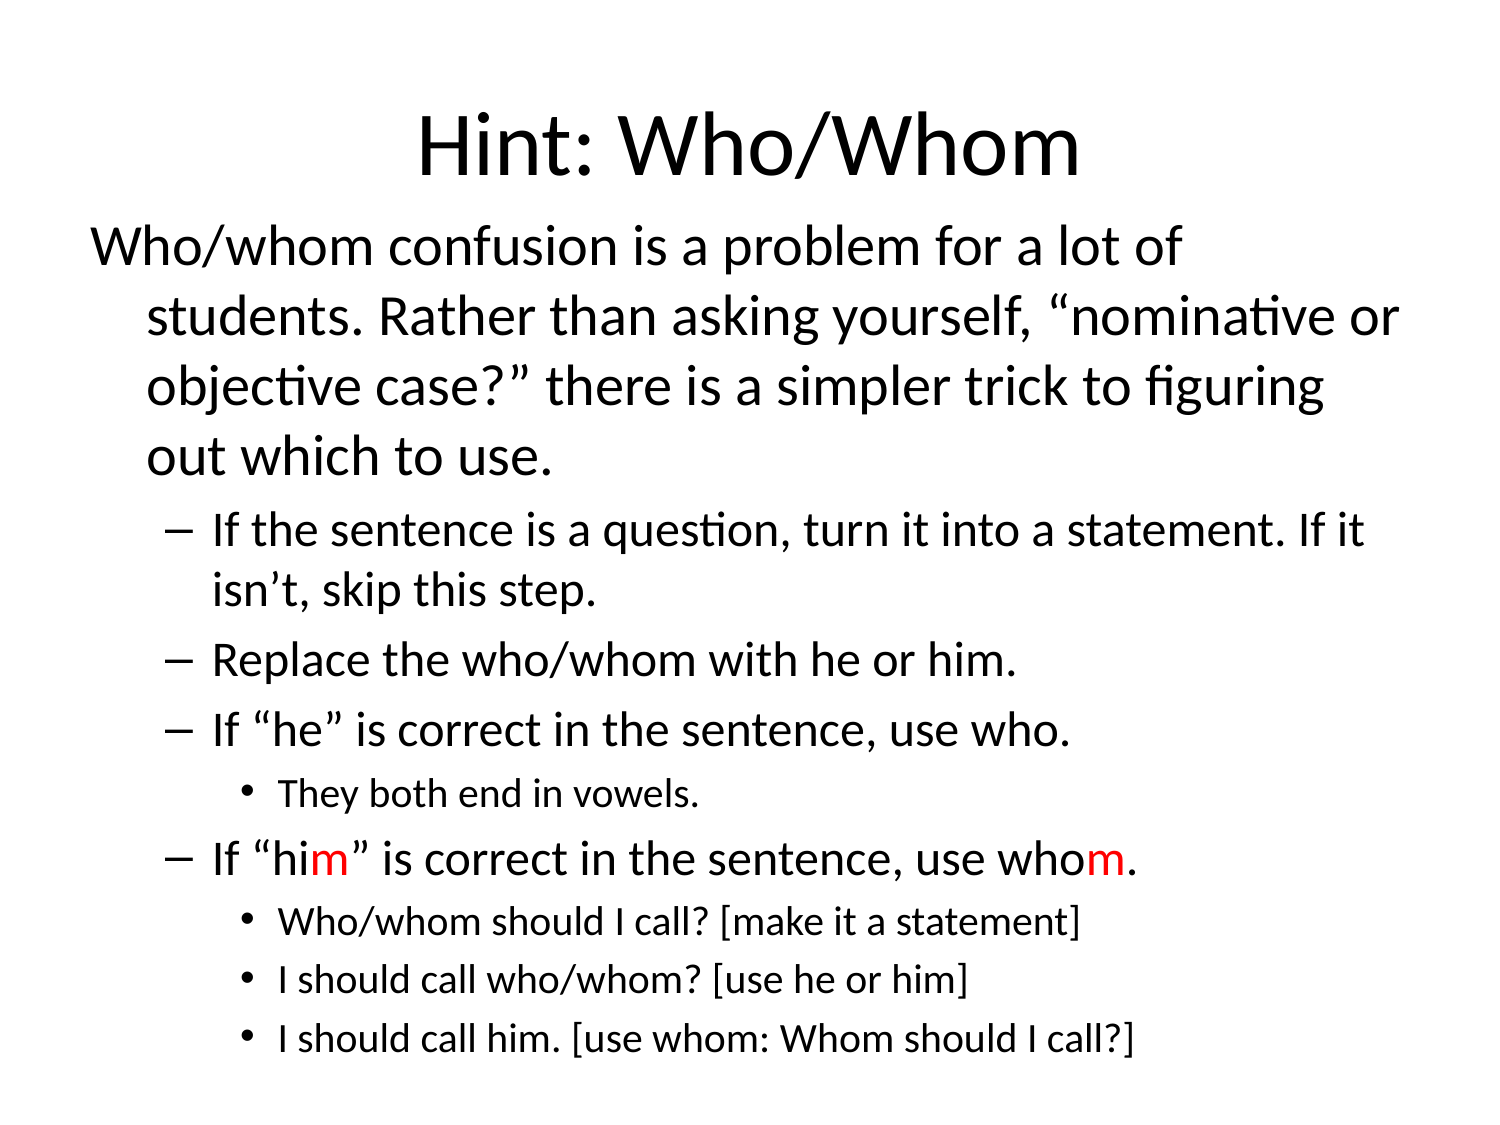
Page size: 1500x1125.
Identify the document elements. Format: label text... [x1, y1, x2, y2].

title Hint: Who/Whom [75, 45, 1425, 200]
list Who/whom confusion is a problem for a lot of students. Rather than asking yourself, “nominative or objective case?” there is a simpler trick to figuring out which to use. If the sentence is a question, turn it into a statement. If it isn’t, skip this step. Replace the who/whom with he or him. If “he” is correct in the sentence, use who. They both end in vowels. If “him” is correct in the sentence, use whom. Who/whom should I call? [make it a statement] I should call who/whom? [use he or him] I should call him. [use whom: Whom should I call?] [75, 200, 1425, 1088]
